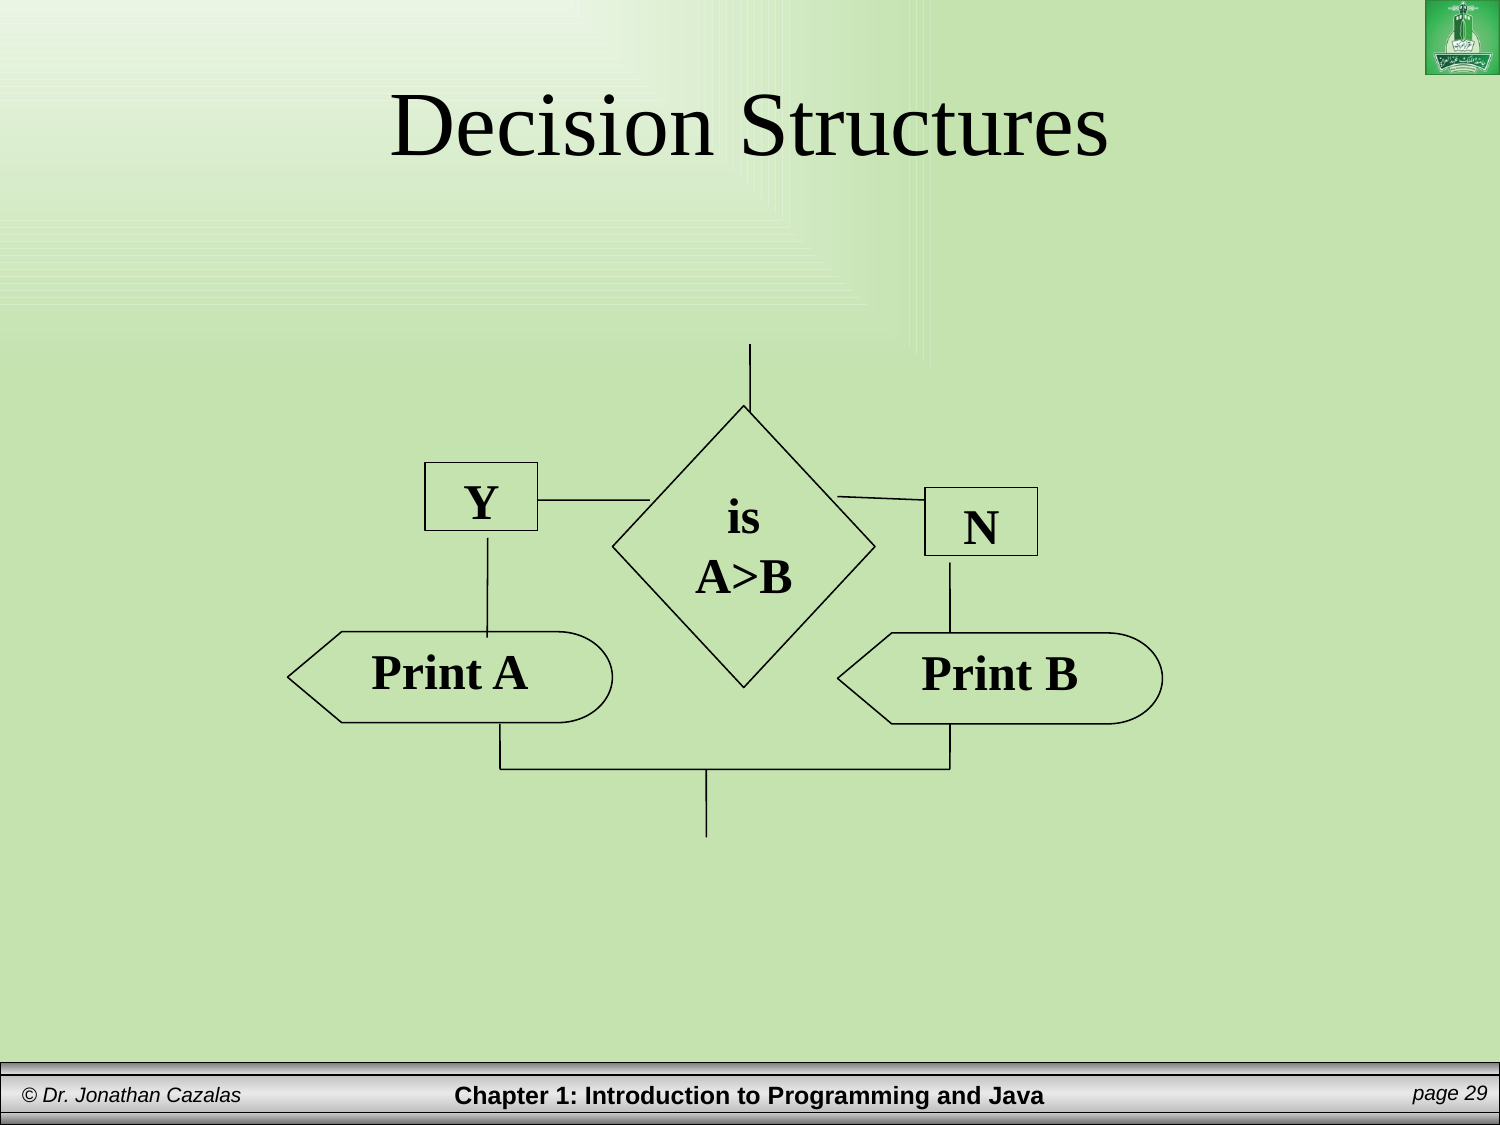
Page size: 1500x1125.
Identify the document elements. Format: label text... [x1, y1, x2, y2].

title Decision Structures [112, 26, 1388, 211]
picture [1425, 0, 1500, 75]
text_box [287, 344, 1163, 838]
